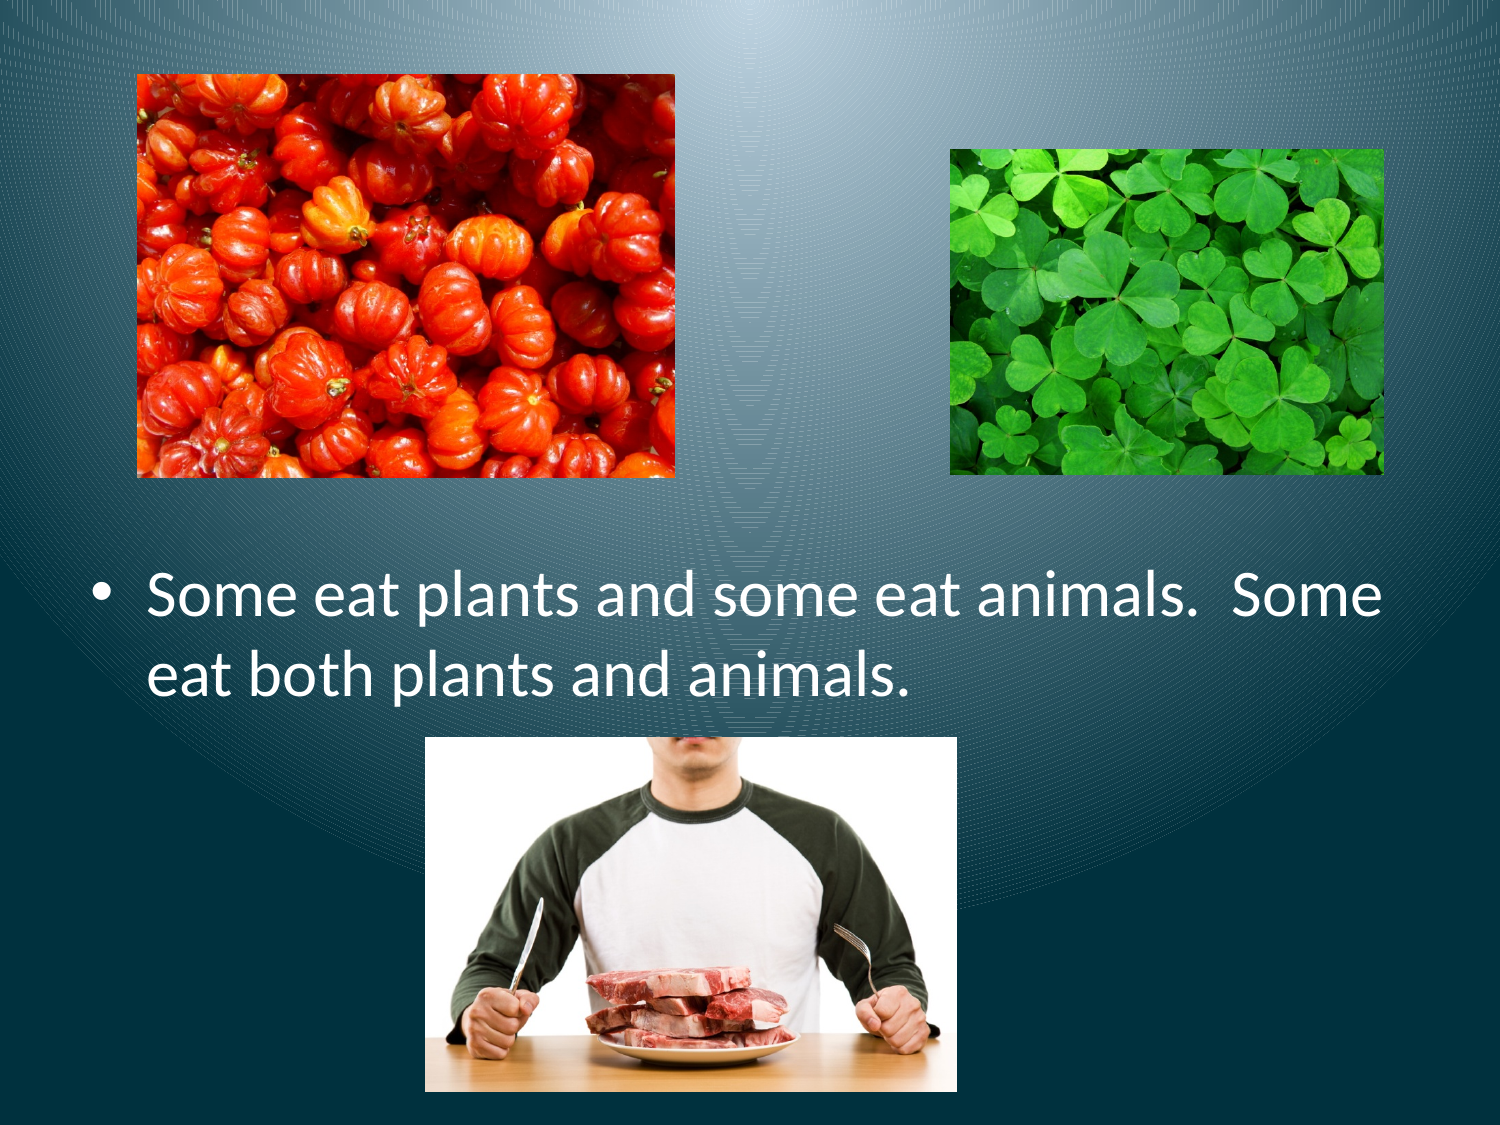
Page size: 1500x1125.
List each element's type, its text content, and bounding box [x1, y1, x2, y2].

picture [137, 74, 676, 479]
picture [424, 737, 957, 1091]
list Some eat plants and some eat animals. Some eat both plants and animals. [75, 262, 1425, 1005]
picture [949, 149, 1384, 476]
